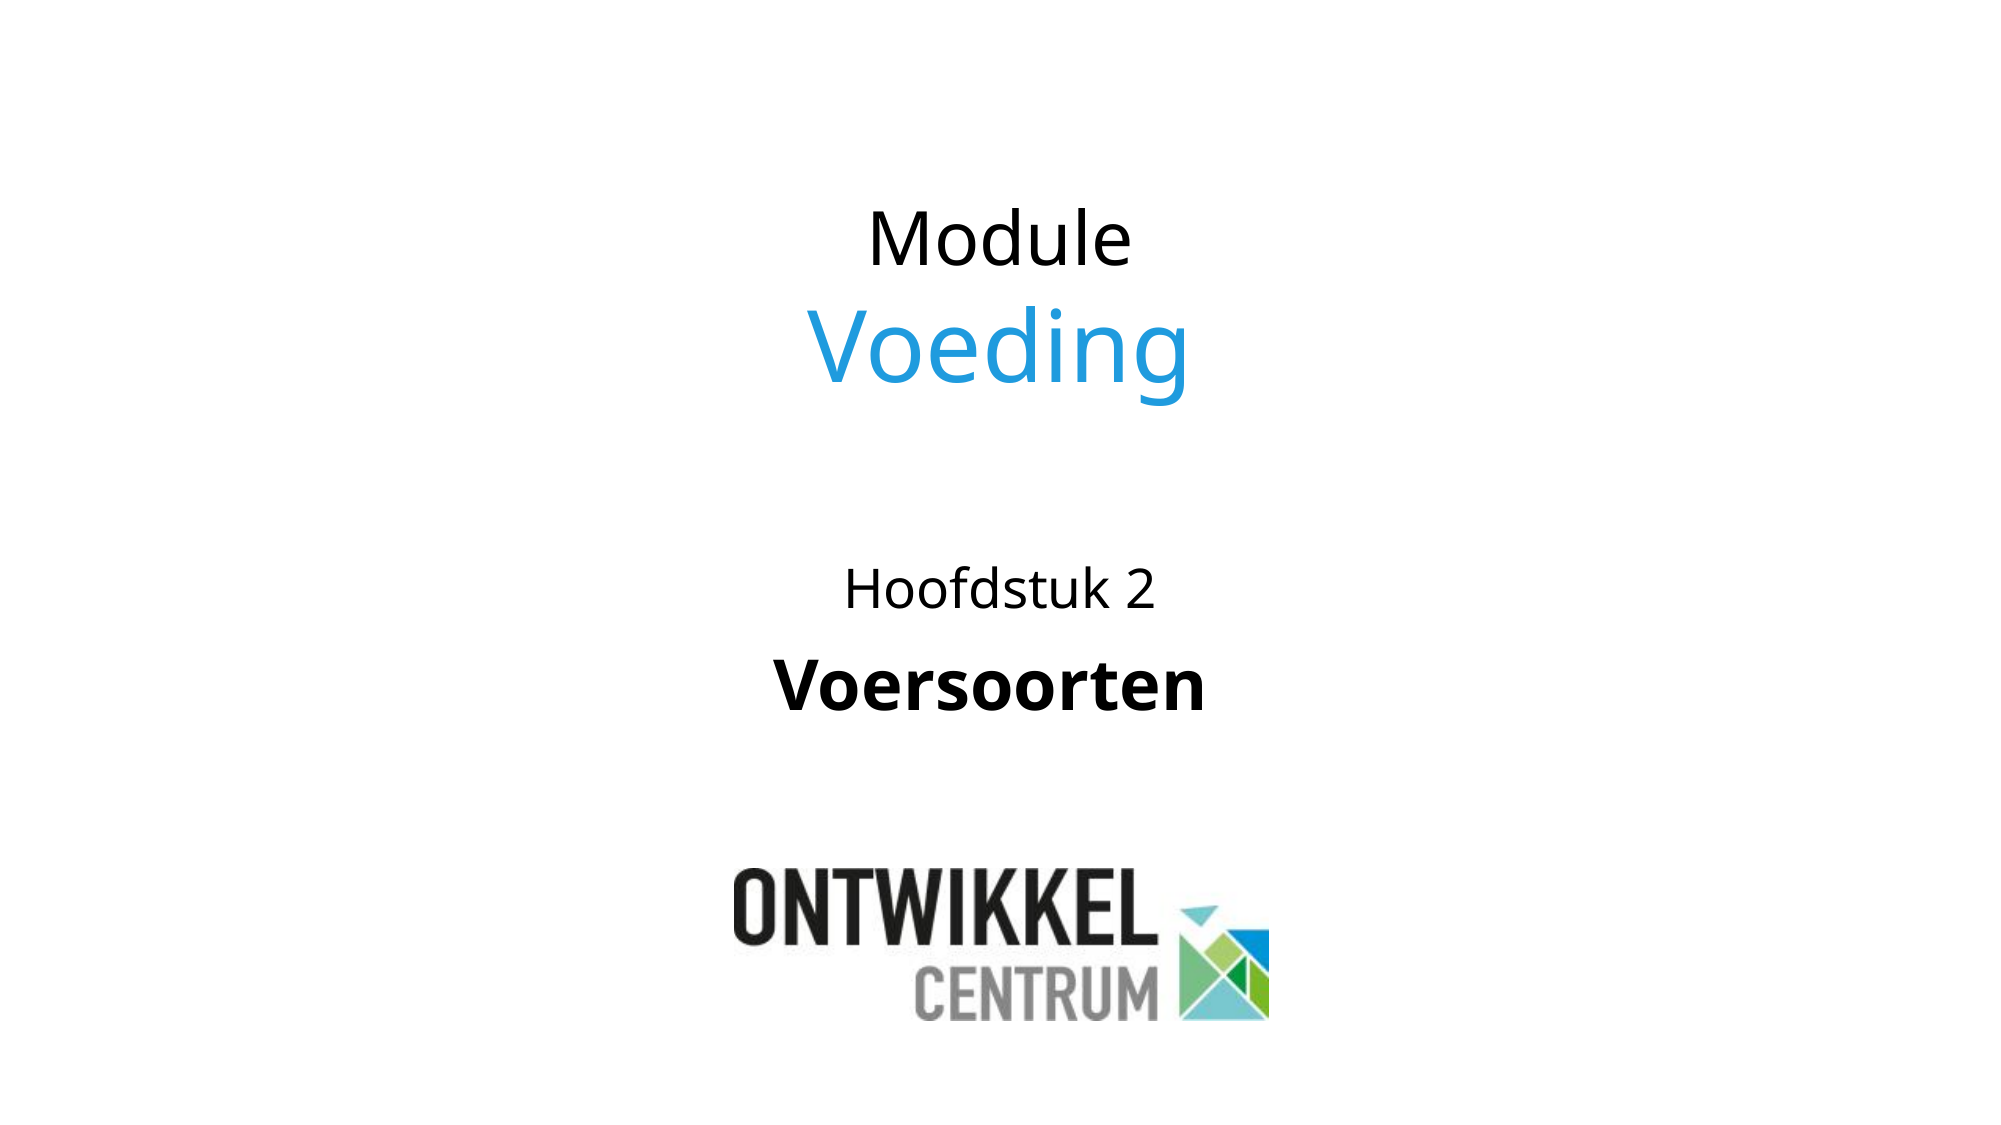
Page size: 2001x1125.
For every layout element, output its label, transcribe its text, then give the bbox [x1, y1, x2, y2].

picture [734, 868, 1269, 1021]
title Module Voeding [249, 107, 1750, 415]
subtitle Hoofdstuk 2 Voersoorten [249, 463, 1750, 736]
